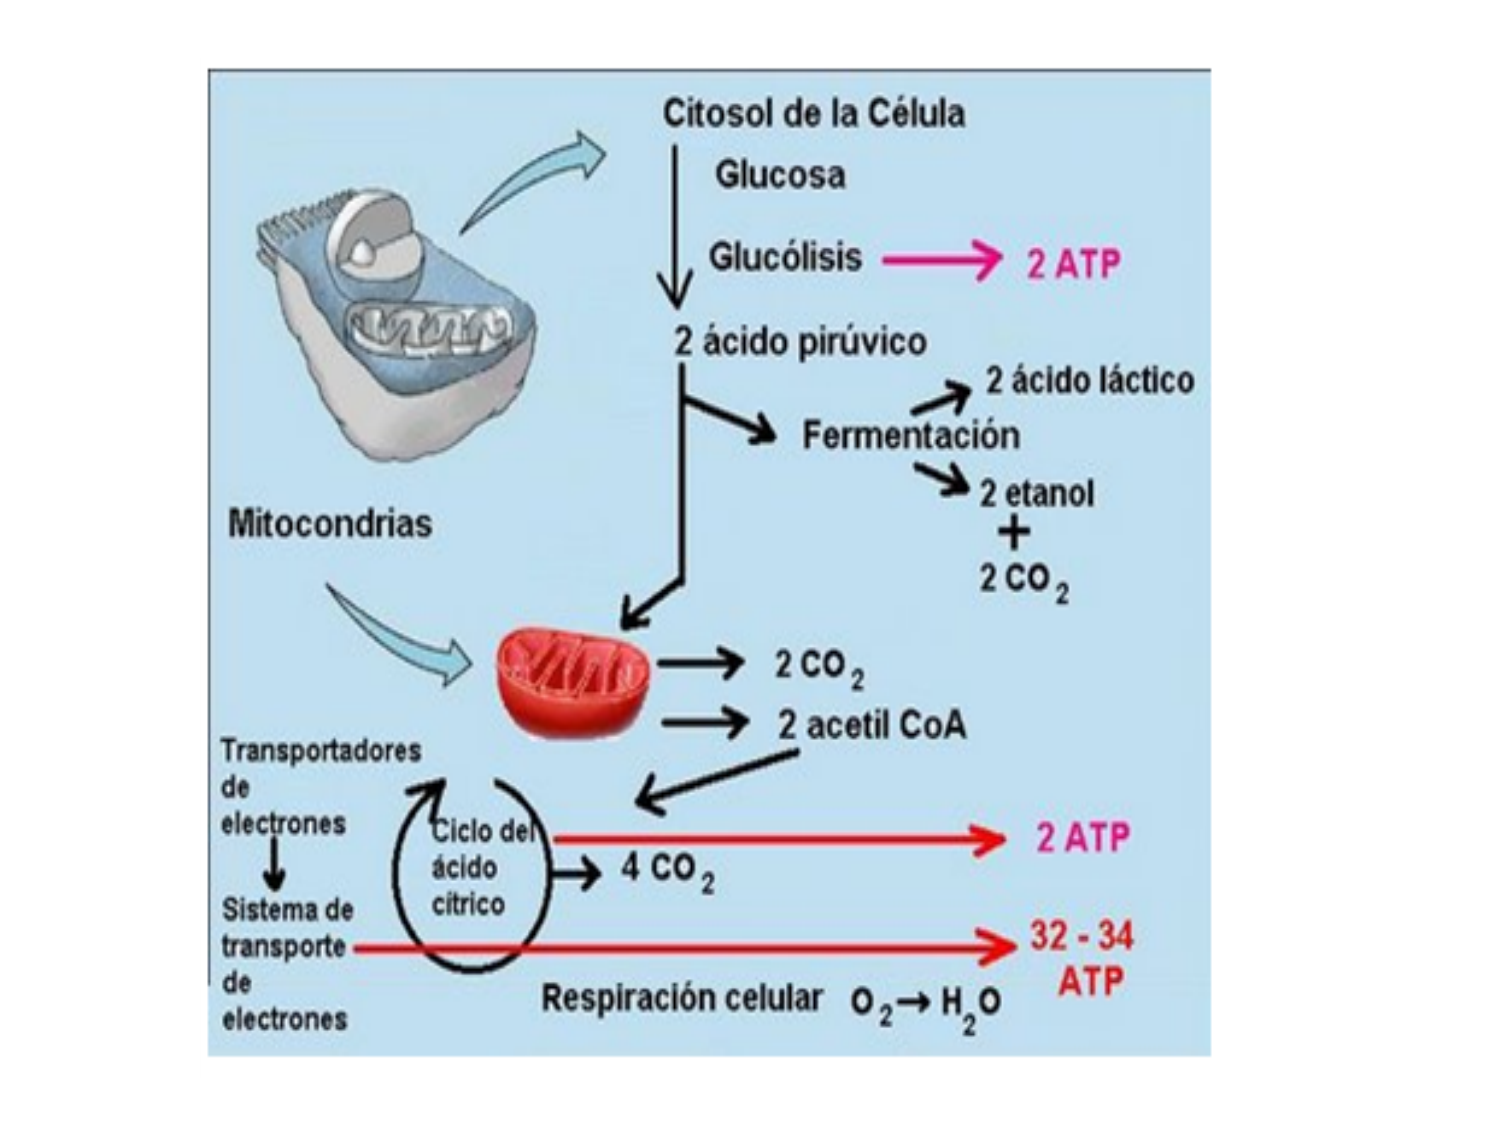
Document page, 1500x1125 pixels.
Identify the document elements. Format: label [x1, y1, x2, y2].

list [198, 58, 1219, 1079]
